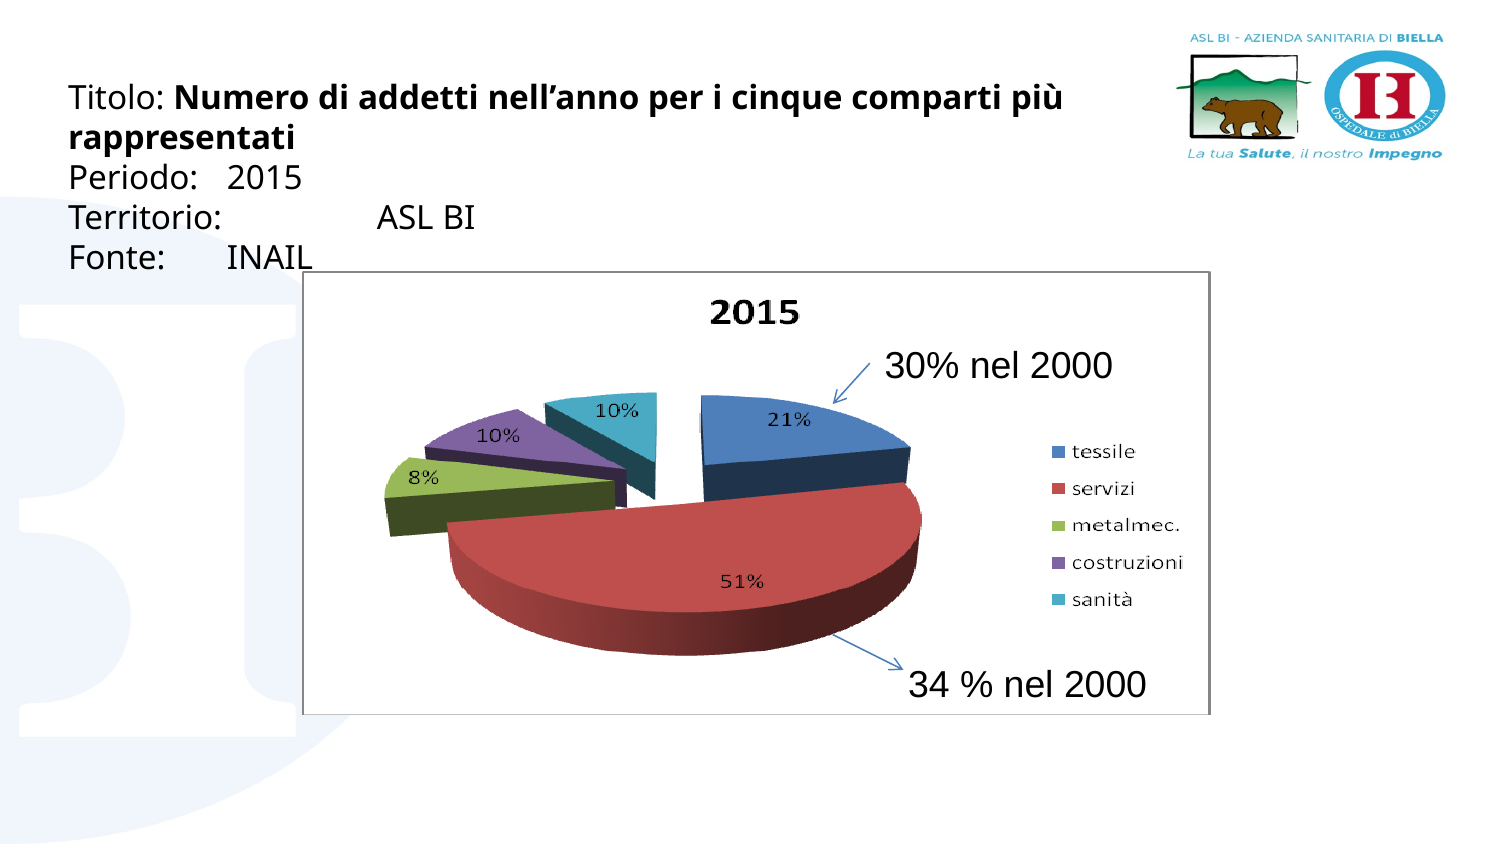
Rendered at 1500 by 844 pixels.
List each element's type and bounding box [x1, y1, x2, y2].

text_box [832, 363, 869, 405]
text_box [832, 634, 904, 671]
picture [0, 0, 1500, 844]
